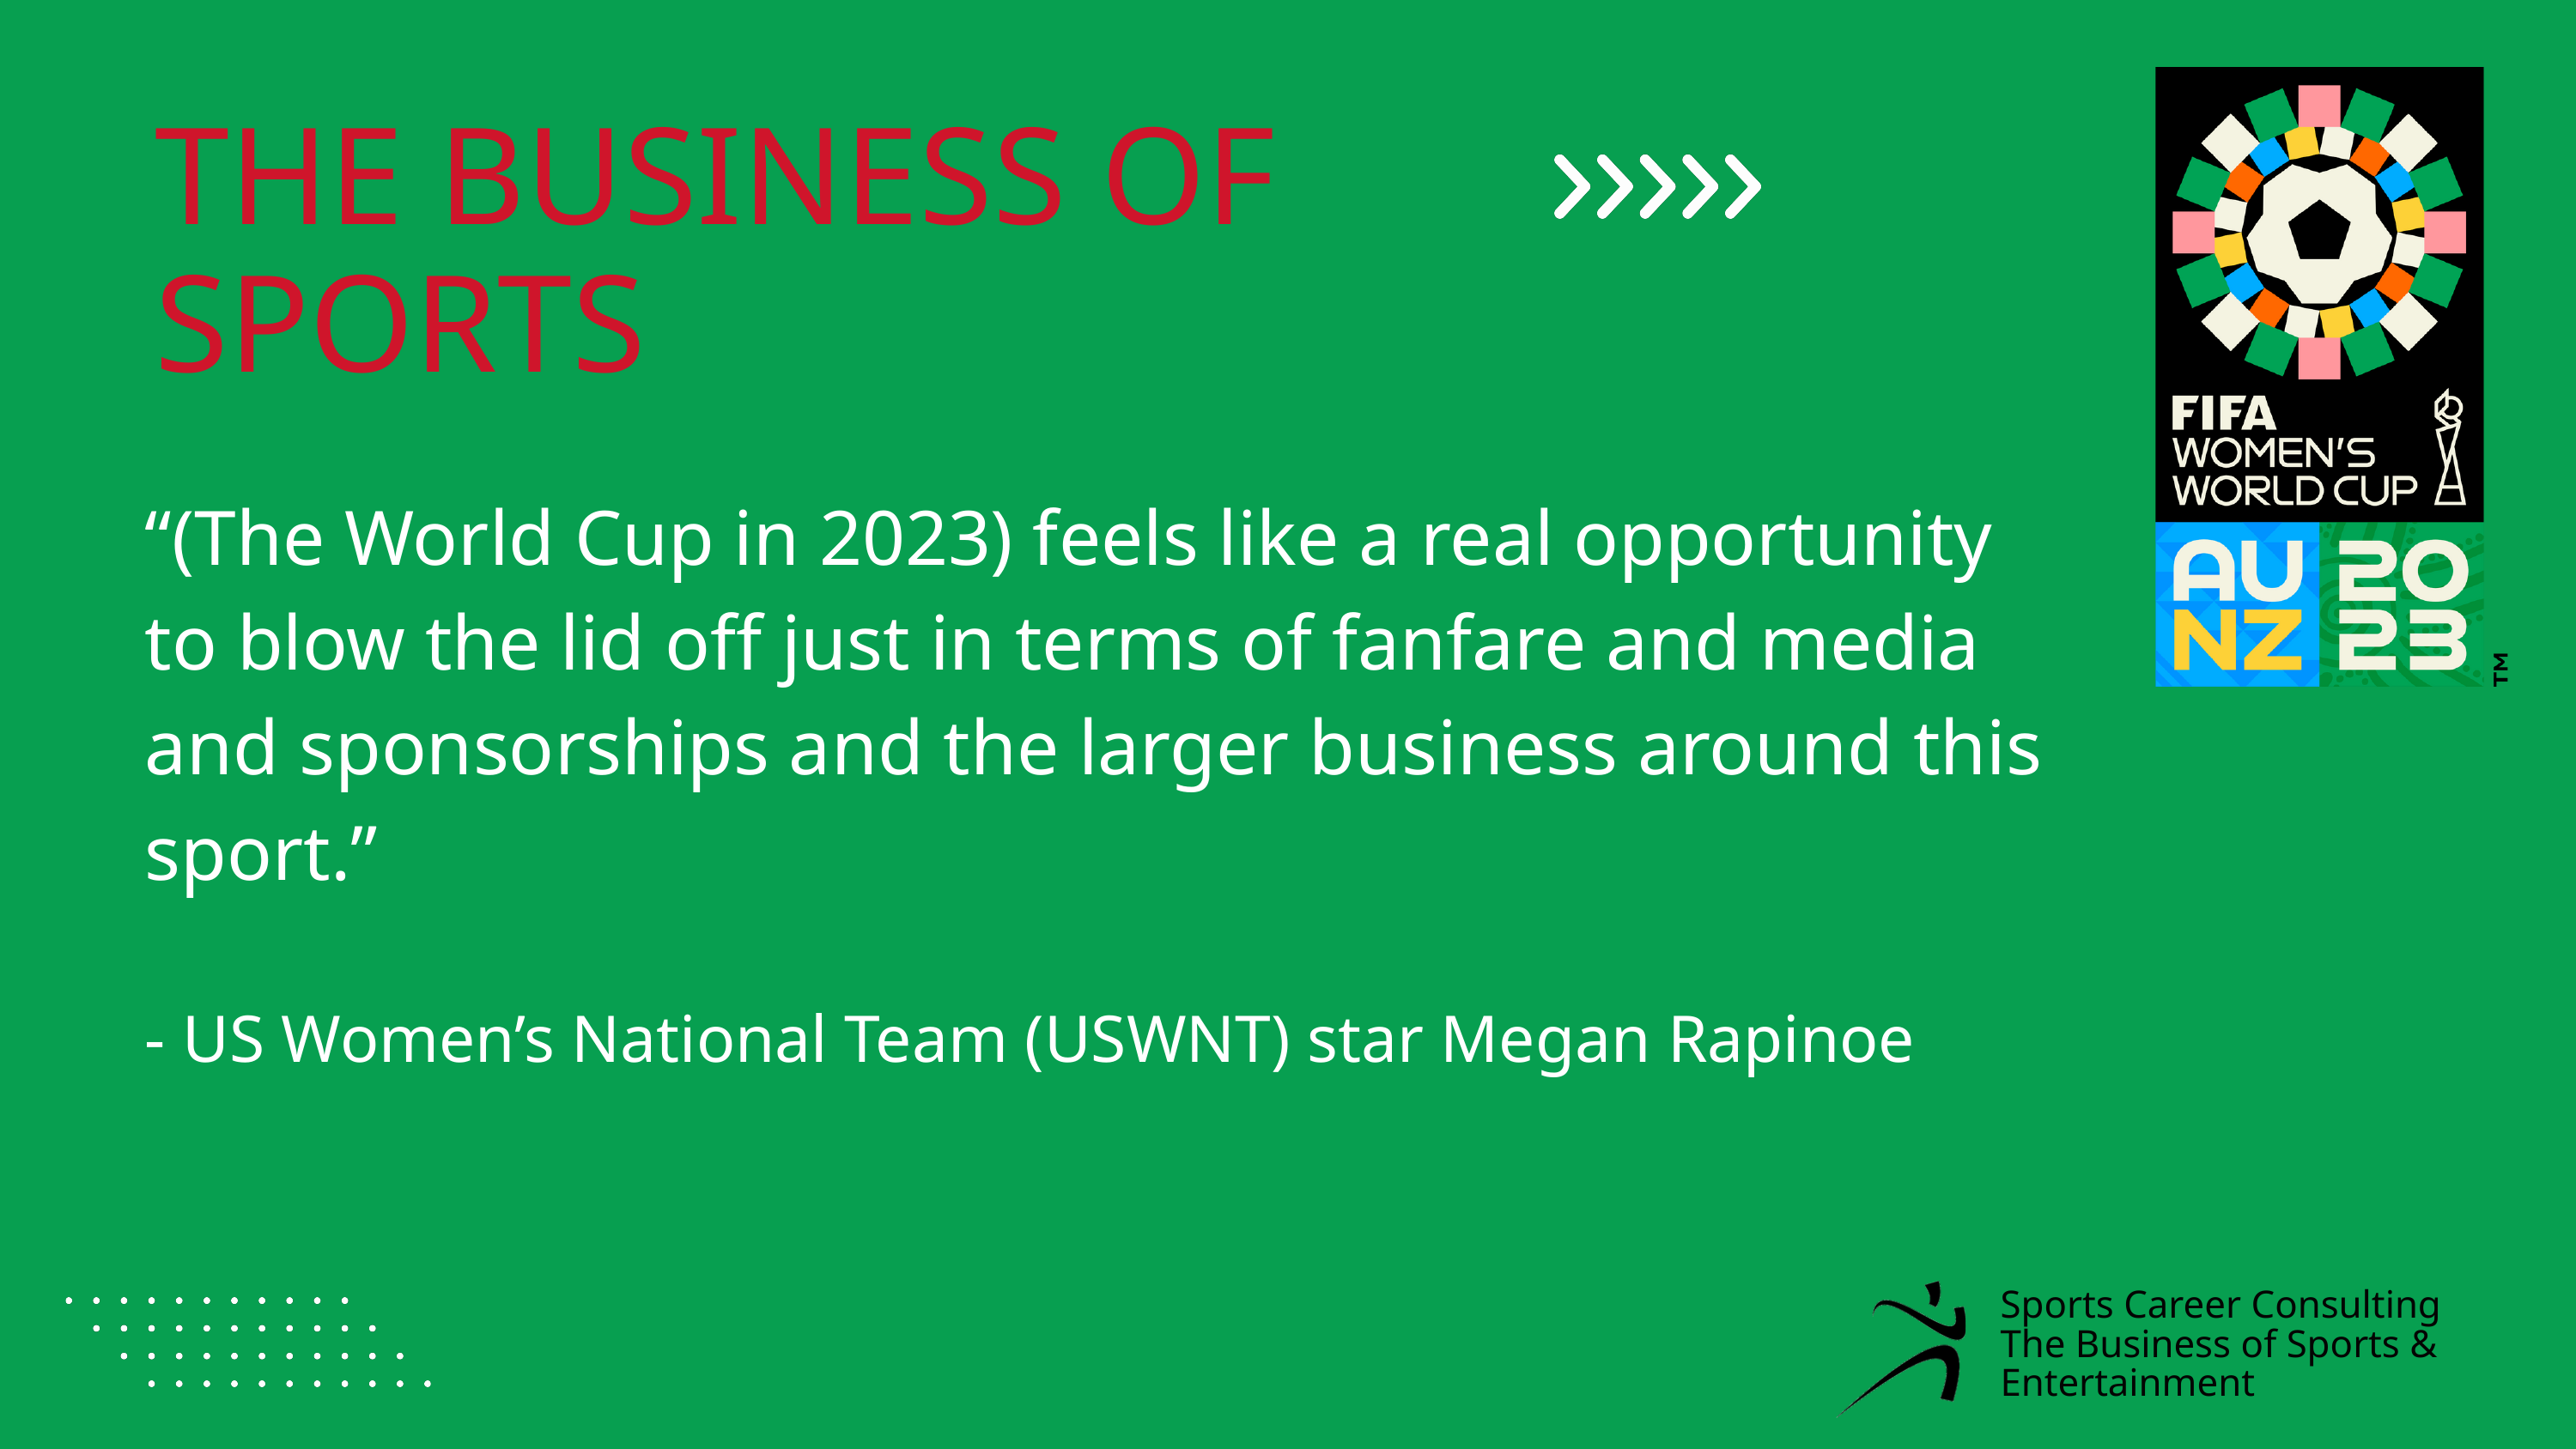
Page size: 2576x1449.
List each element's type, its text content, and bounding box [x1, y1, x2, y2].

text_box [1836, 1281, 1966, 1418]
text_box [1553, 154, 1762, 219]
text_box [2129, 67, 2508, 687]
text_box THE BUSINESS OF SPORTS [155, 103, 1288, 399]
text_box “(The World Cup in 2023) feels like a real opportunity to blow the lid off just in terms of fanfare and media and sponsorships and the larger business around this sport.” - US Women’s National Team (USWNT) star Megan Rapinoe [144, 475, 2073, 1076]
text_box Sports Career Consulting The Business of Sports & Entertainment [2000, 1286, 2508, 1404]
text_box [65, 1297, 431, 1387]
